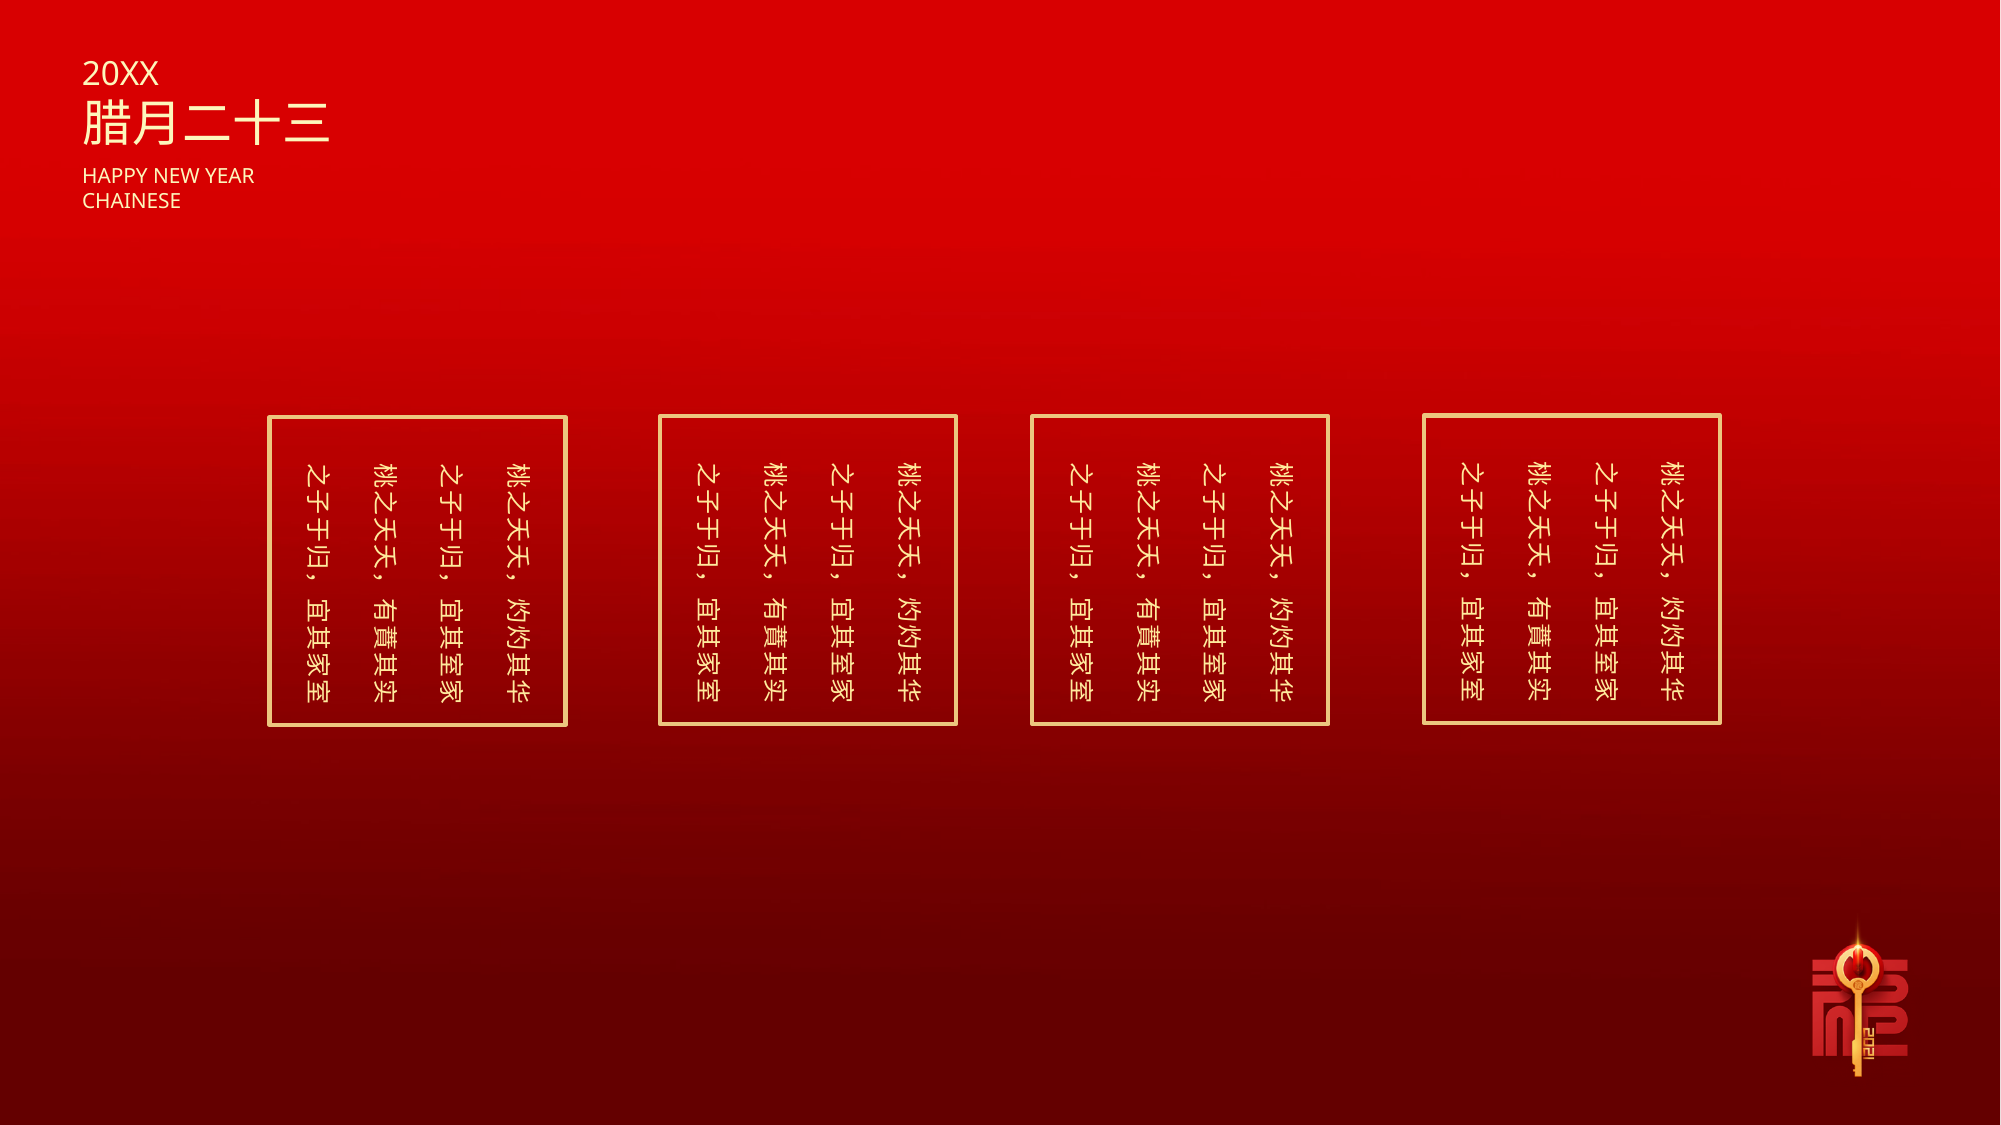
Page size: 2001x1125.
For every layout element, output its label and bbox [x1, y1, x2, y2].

text_box [659, 416, 970, 794]
text_box [66, 44, 373, 221]
picture [0, 0, 2001, 1125]
text_box [1771, 913, 1969, 1100]
text_box [269, 416, 580, 795]
text_box [1423, 415, 1734, 793]
text_box [1031, 416, 1342, 794]
